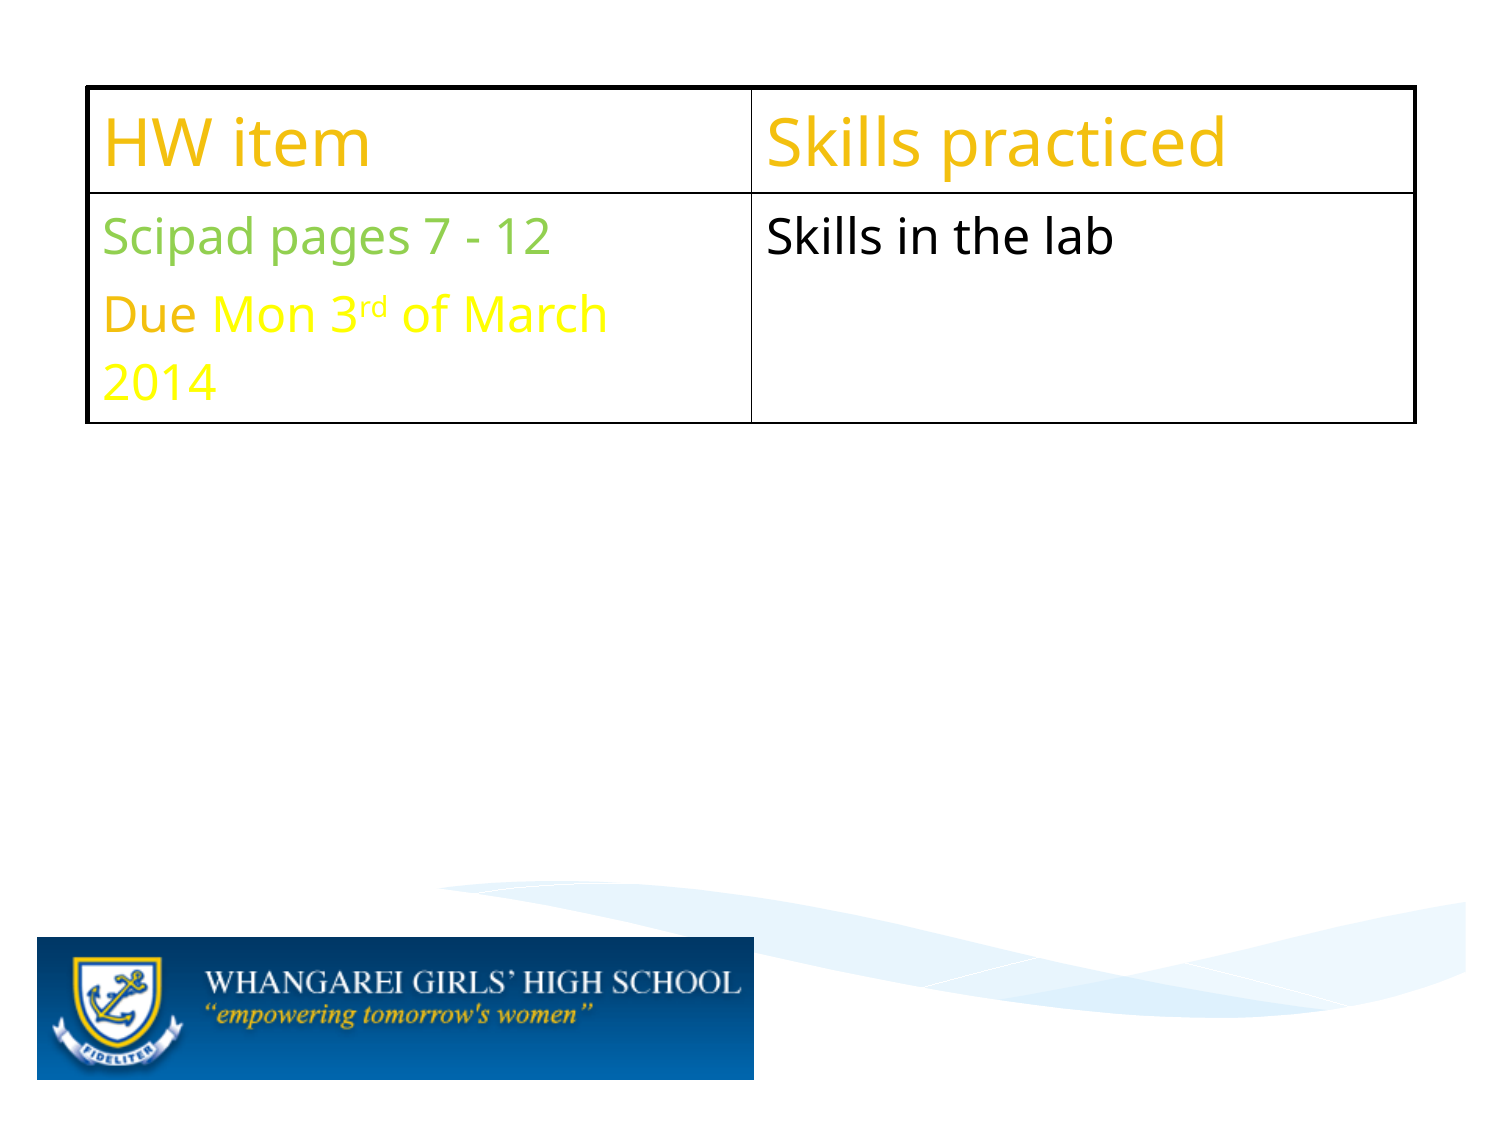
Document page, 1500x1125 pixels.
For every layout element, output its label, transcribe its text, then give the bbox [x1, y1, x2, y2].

picture [37, 937, 754, 1080]
table_header HW item [90, 90, 751, 192]
table_cell Scipad pages 7 - 12 Due Mon 3rd of March 2014 [90, 194, 751, 422]
table_header Skills practiced [752, 90, 1413, 192]
table_cell Skills in the lab [752, 194, 1413, 422]
